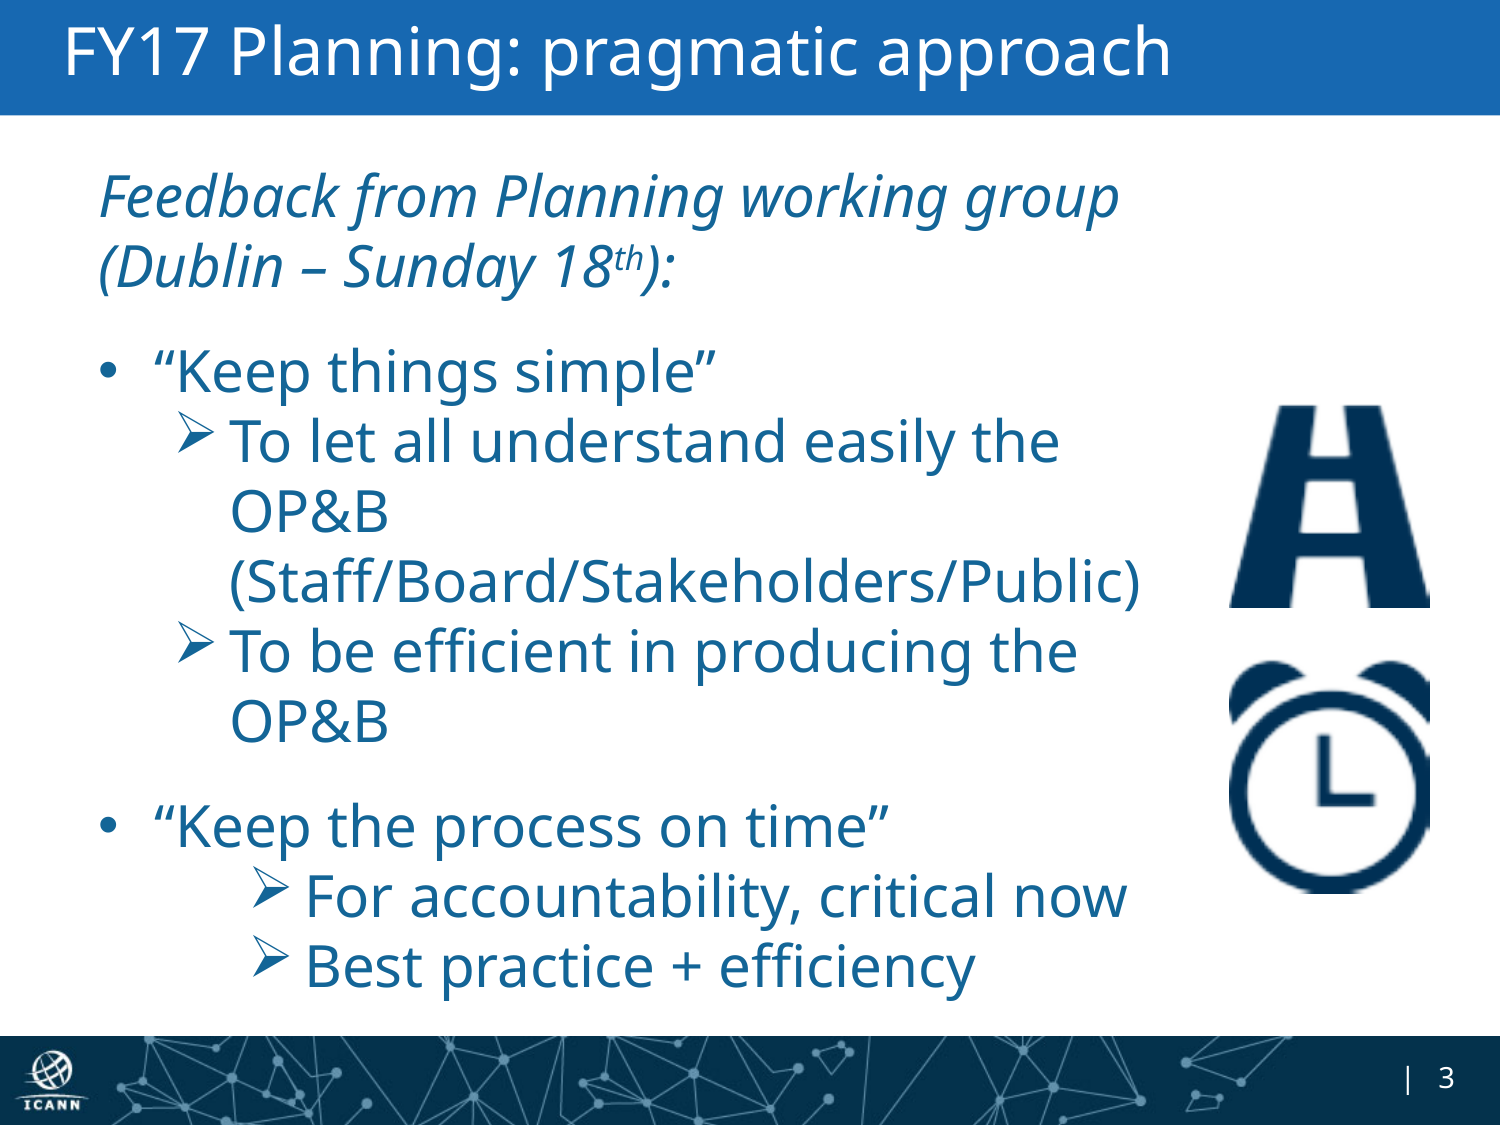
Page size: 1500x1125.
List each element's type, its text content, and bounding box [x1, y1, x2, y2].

picture [0, 1036, 1500, 1125]
text_box Feedback from Planning working group (Dublin – Sunday 18th): “Keep things simple” To let all understand easily the OP&B (Staff/Board/Stakeholders/Public) To be efficient in producing the OP&B “Keep the process on time” For accountability, critical now Best practice + efficiency [83, 152, 1171, 1007]
picture [1229, 657, 1430, 894]
picture [1229, 403, 1430, 608]
title FY17 Planning: pragmatic approach [0, 0, 1500, 116]
